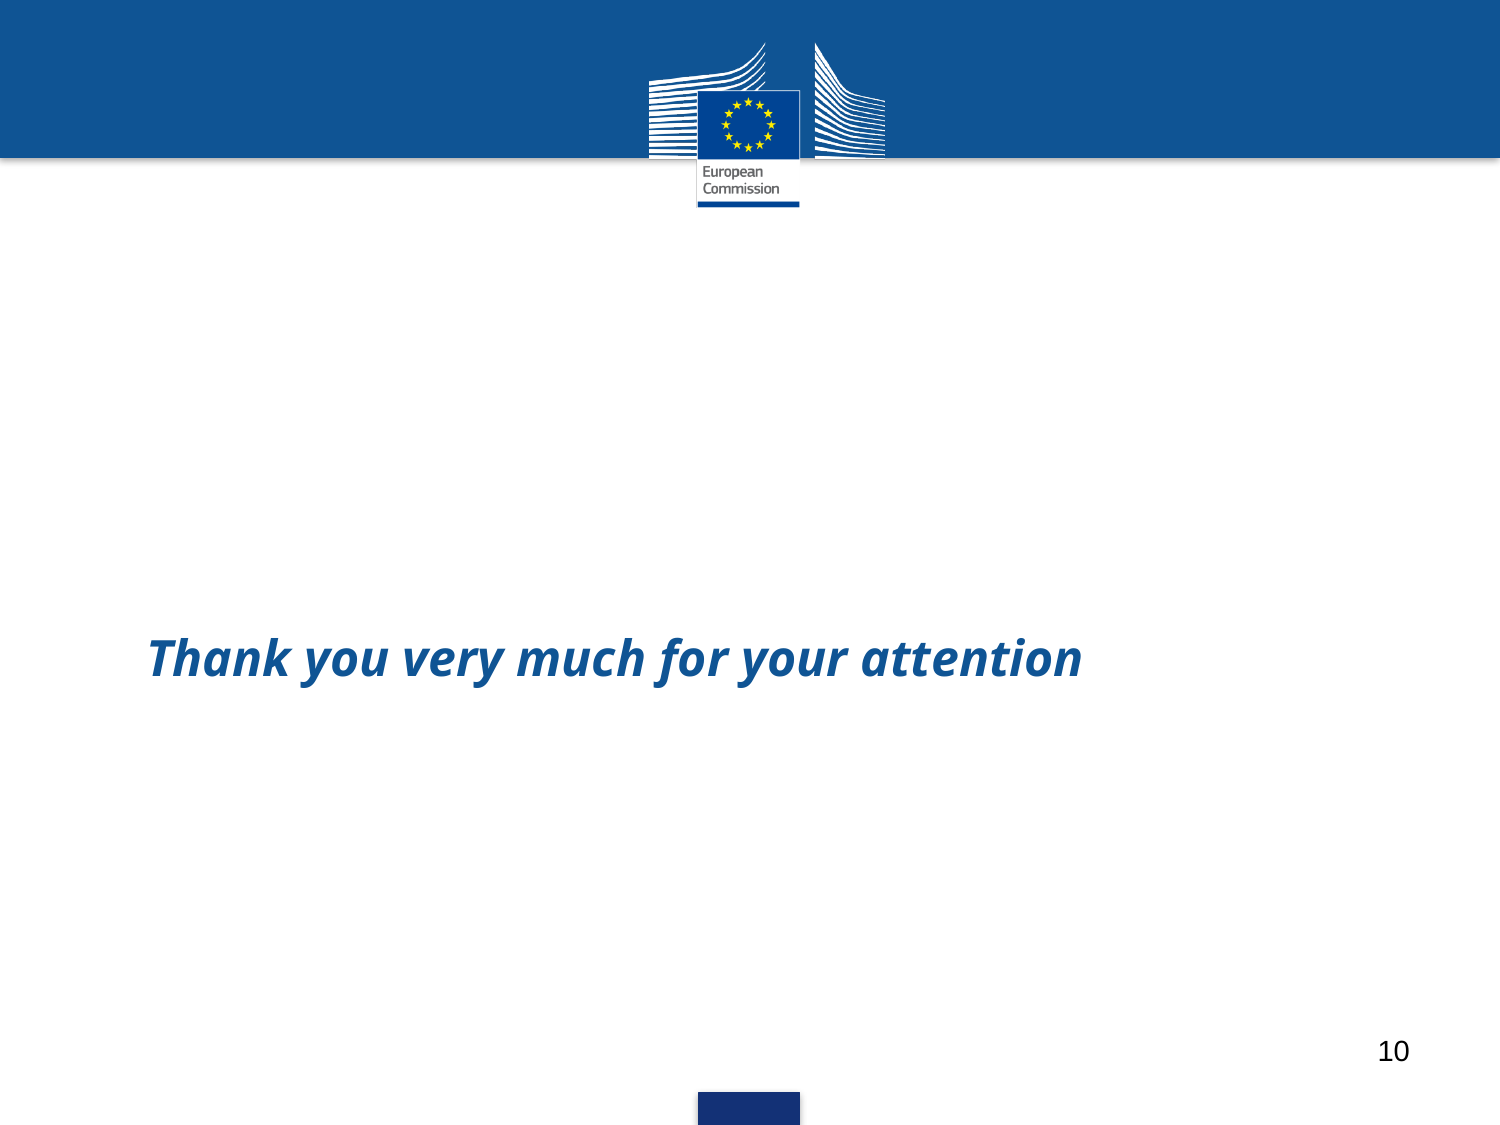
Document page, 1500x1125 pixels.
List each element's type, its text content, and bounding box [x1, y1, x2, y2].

list Thank you very much for your attention [74, 408, 1426, 988]
slide_number 10 [1074, 1024, 1426, 1103]
picture [649, 42, 885, 208]
